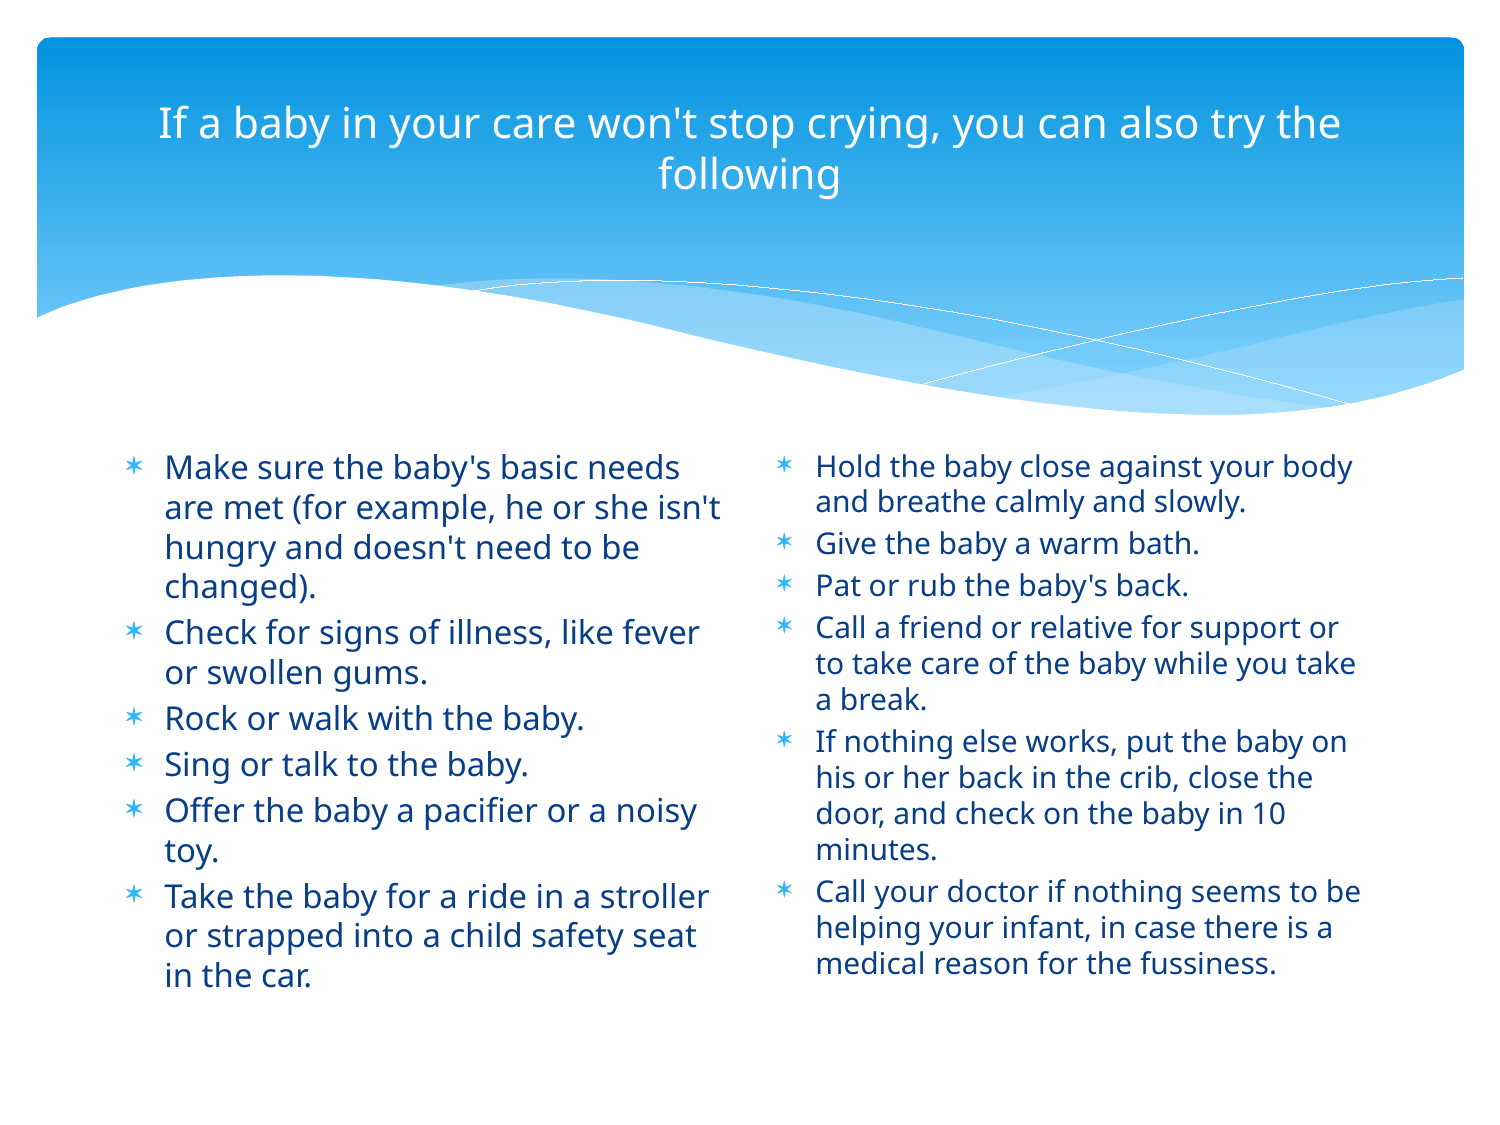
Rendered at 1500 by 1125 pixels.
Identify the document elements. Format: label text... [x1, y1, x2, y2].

list Hold the baby close against your body and breathe calmly and slowly. Give the baby a warm bath. Pat or rub the baby's back. Call a friend or relative for support or to take care of the baby while you take a break. If nothing else works, put the baby on his or her back in the crib, close the door, and check on the baby in 10 minutes. Call your doctor if nothing seems to be helping your infant, in case there is a medical reason for the fussiness. [761, 439, 1389, 1005]
title If a baby in your care won't stop crying, you can also try the following [75, 87, 1425, 263]
list Make sure the baby's basic needs are met (for example, he or she isn't hungry and doesn't need to be changed). Check for signs of illness, like fever or swollen gums. Rock or walk with the baby. Sing or talk to the baby. Offer the baby a pacifier or a noisy toy. Take the baby for a ride in a stroller or strapped into a child safety seat in the car. [111, 439, 738, 1005]
